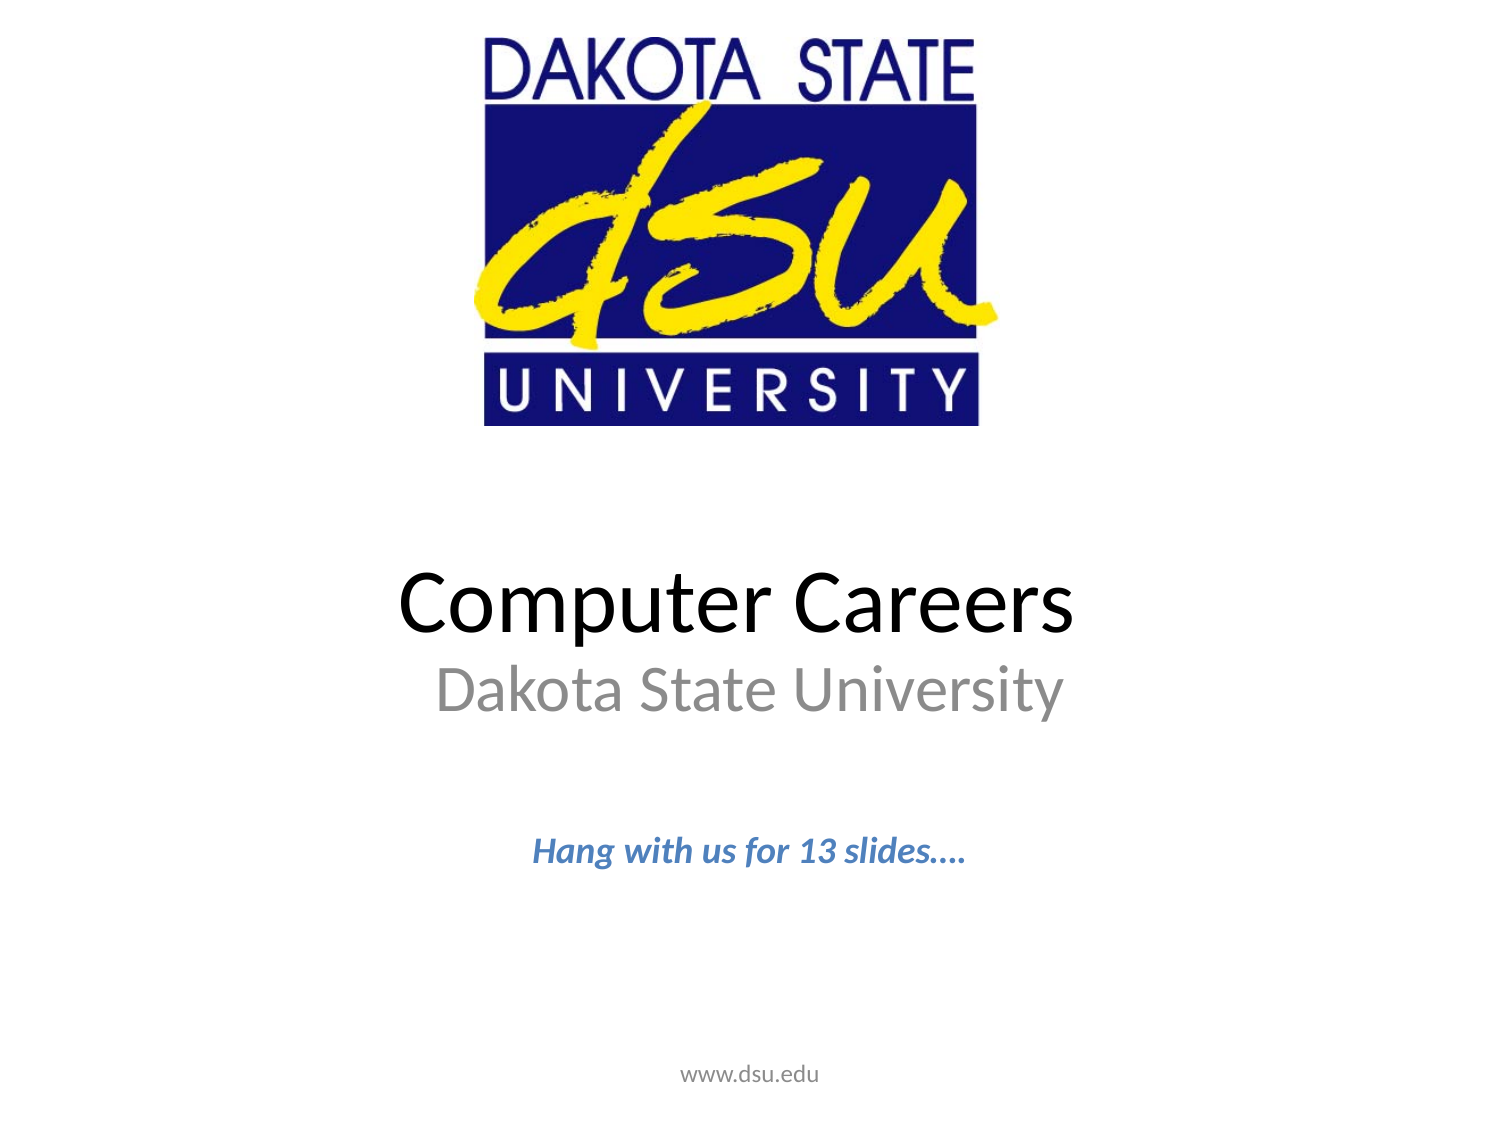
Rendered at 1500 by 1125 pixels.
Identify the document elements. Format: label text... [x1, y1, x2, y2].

subtitle Dakota State University Hang with us for 13 slides…. [225, 637, 1275, 925]
title Computer Careers [99, 474, 1375, 717]
picture [474, 37, 1001, 426]
footer www.dsu.edu [512, 1042, 988, 1103]
